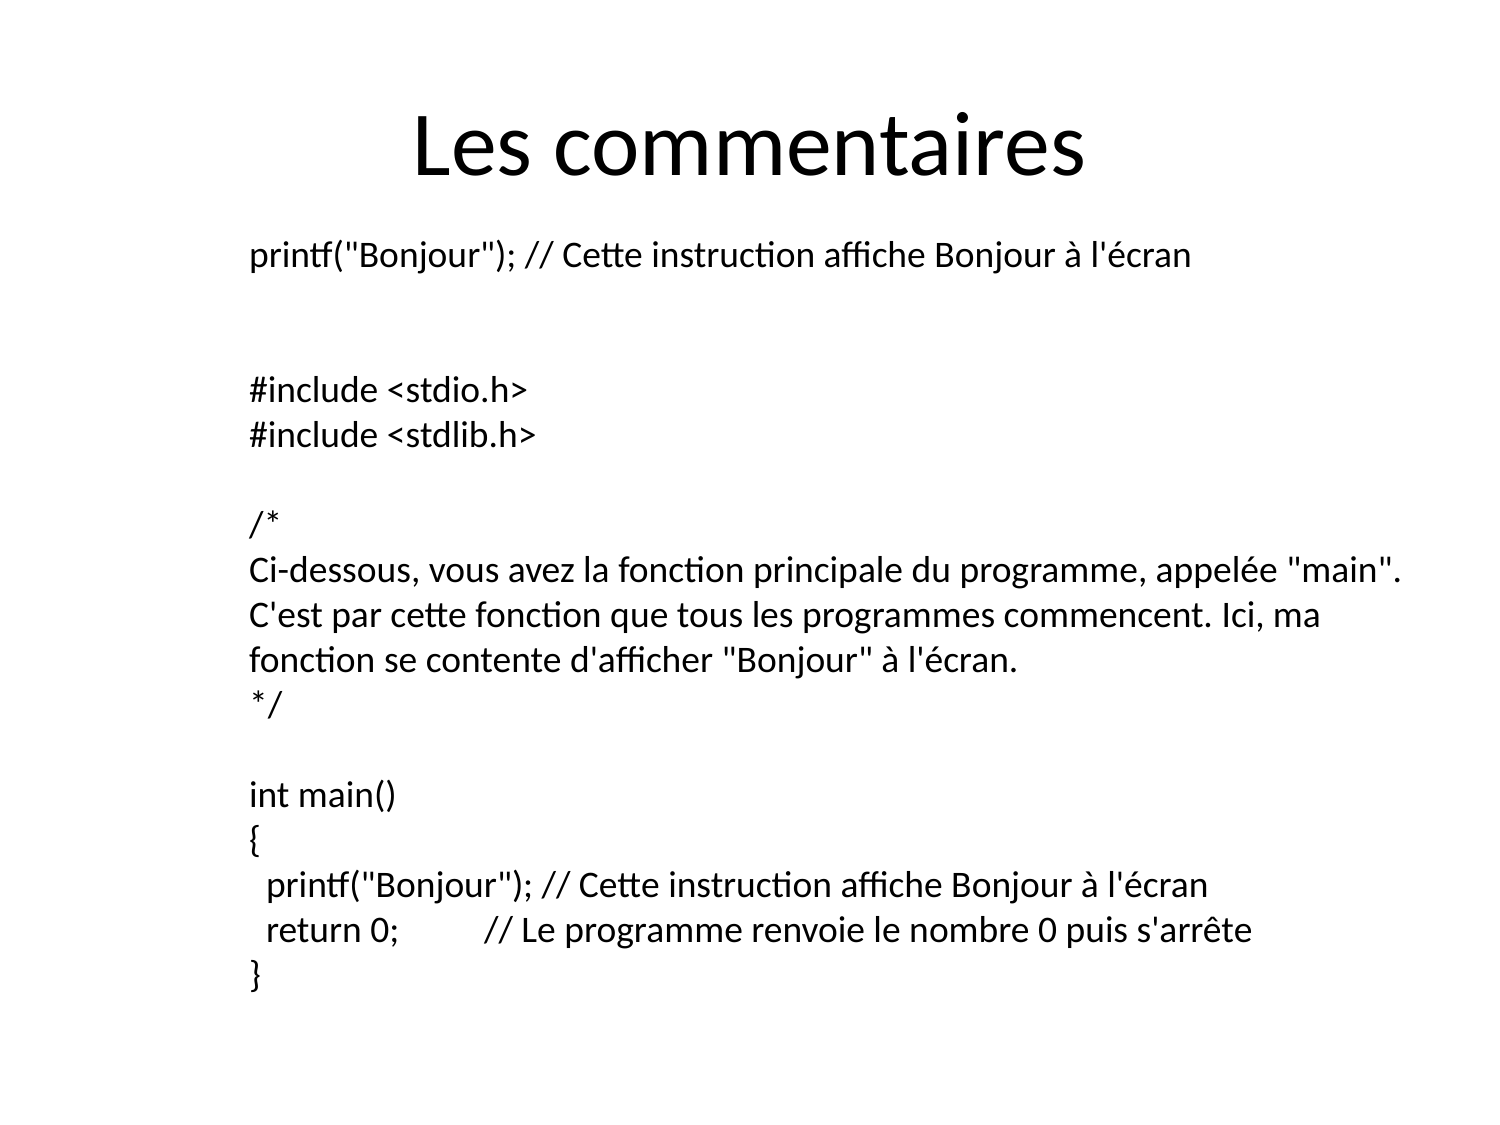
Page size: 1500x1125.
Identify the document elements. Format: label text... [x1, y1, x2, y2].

text_box printf("Bonjour"); // Cette instruction affiche Bonjour à l'écran #include <stdio.h> #include <stdlib.h> /* Ci-dessous, vous avez la fonction principale du programme, appelée "main". C'est par cette fonction que tous les programmes commencent. Ici, ma fonction se contente d'afficher "Bonjour" à l'écran. */ int main() { printf("Bonjour"); // Cette instruction affiche Bonjour à l'écran return 0; // Le programme renvoie le nombre 0 puis s'arrête } [234, 222, 1465, 1125]
title Les commentaires [75, 45, 1425, 233]
